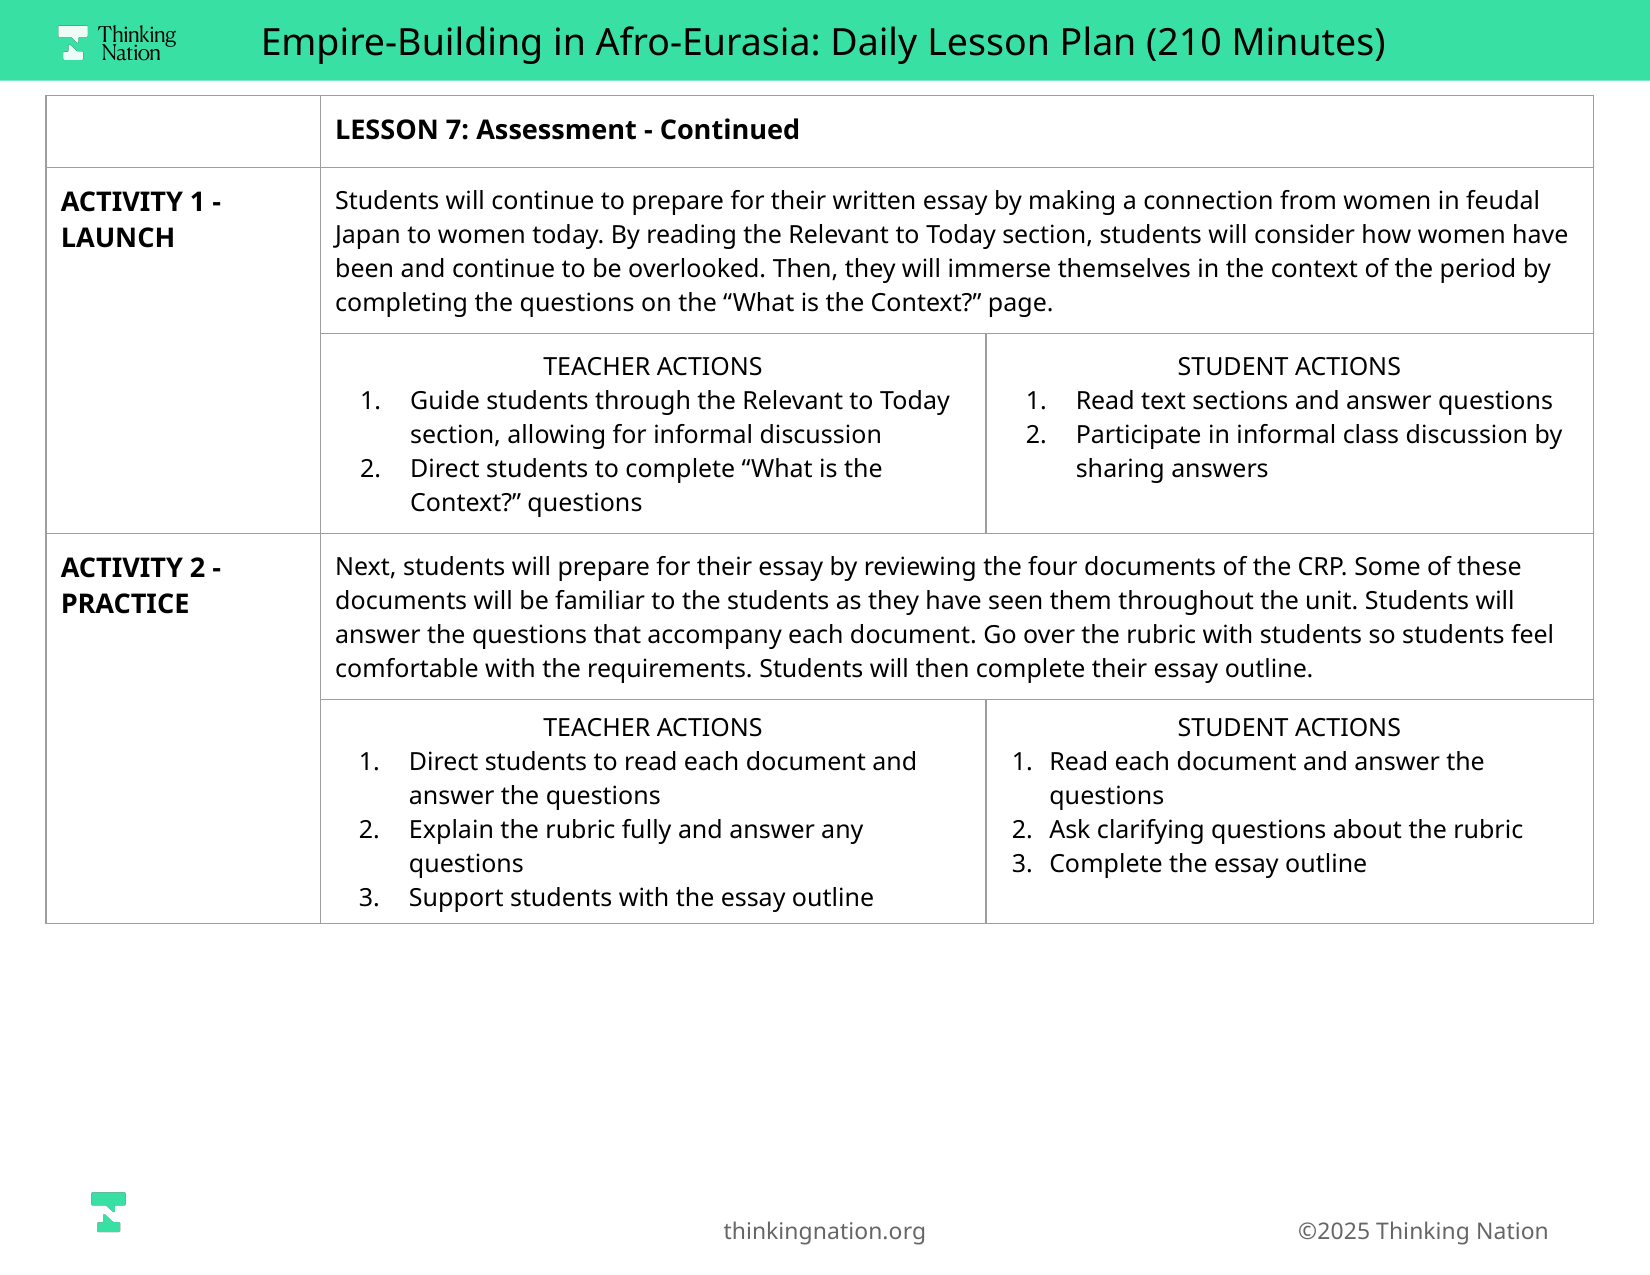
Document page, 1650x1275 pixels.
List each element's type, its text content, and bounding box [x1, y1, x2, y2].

text_box ©2025 Thinking Nation [1174, 1200, 1566, 1240]
table_cell ACTIVITY 2 - PRACTICE [47, 534, 320, 923]
table_cell Students will continue to prepare for their written essay by making a connection from women in feudal Japan to women today. By reading the Relevant to Today section, students will consider how women have been and continue to be overlooked. Then, they will immerse themselves in the context of the period by completing the questions on the “What is the Context?” page. [321, 168, 1593, 333]
table_cell STUDENT ACTIONS Read each document and answer the questions Ask clarifying questions about the rubric Complete the essay outline [987, 700, 1593, 923]
picture [80, 1184, 136, 1240]
text_box thinkingnation.org [629, 1200, 1021, 1240]
table_header [47, 96, 320, 167]
table_cell TEACHER ACTIONS Guide students through the Relevant to Today section, allowing for informal discussion Direct students to complete “What is the Context?” questions [321, 334, 985, 533]
table_cell Next, students will prepare for their essay by reviewing the four documents of the CRP. Some of these documents will be familiar to the students as they have seen them throughout the unit. Students will answer the questions that accompany each document. Go over the rubric with students so students feel comfortable with the requirements. Students will then complete their essay outline. [321, 534, 1593, 699]
table_cell TEACHER ACTIONS Direct students to read each document and answer the questions Explain the rubric fully and answer any questions Support students with the essay outline [321, 700, 985, 923]
table_cell STUDENT ACTIONS Read text sections and answer questions Participate in informal class discussion by sharing answers [987, 334, 1593, 533]
text_box Empire-Building in Afro-Eurasia: Daily Lesson Plan (210 Minutes) [0, 0, 1650, 81]
table_header LESSON 7: Assessment - Continued [321, 96, 1593, 167]
picture [45, 14, 180, 85]
table_cell ACTIVITY 1 - LAUNCH [47, 168, 320, 533]
